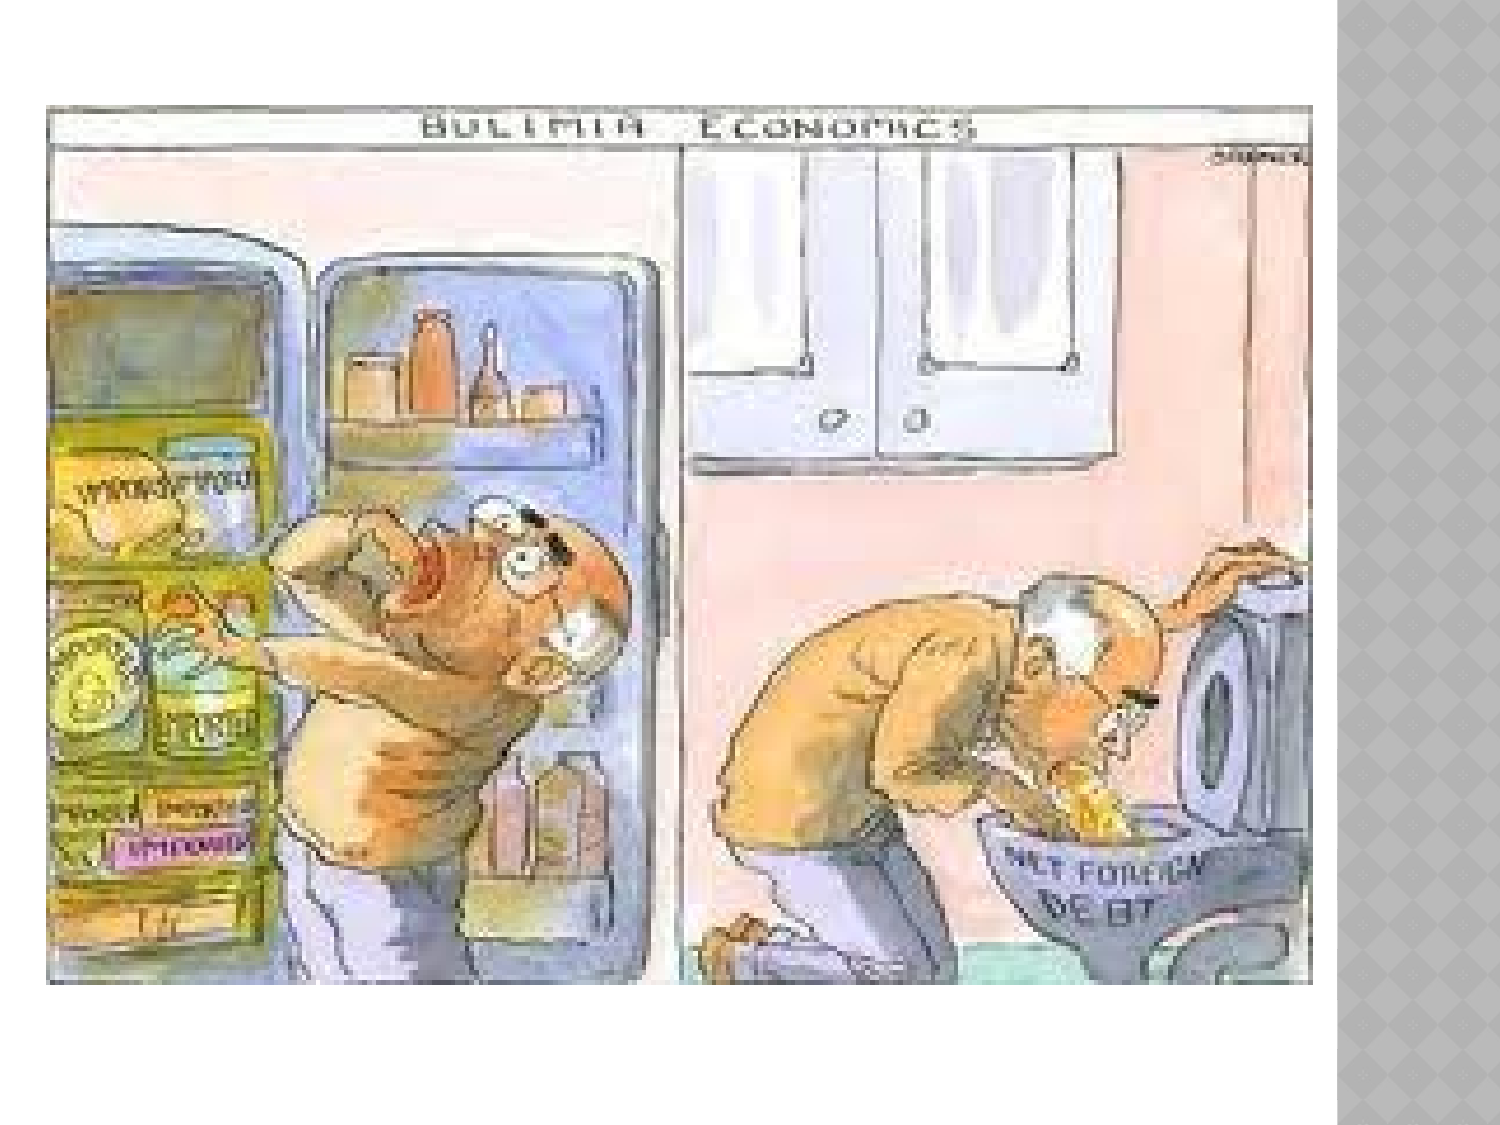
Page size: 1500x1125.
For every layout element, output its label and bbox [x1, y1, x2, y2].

picture [46, 105, 1313, 985]
